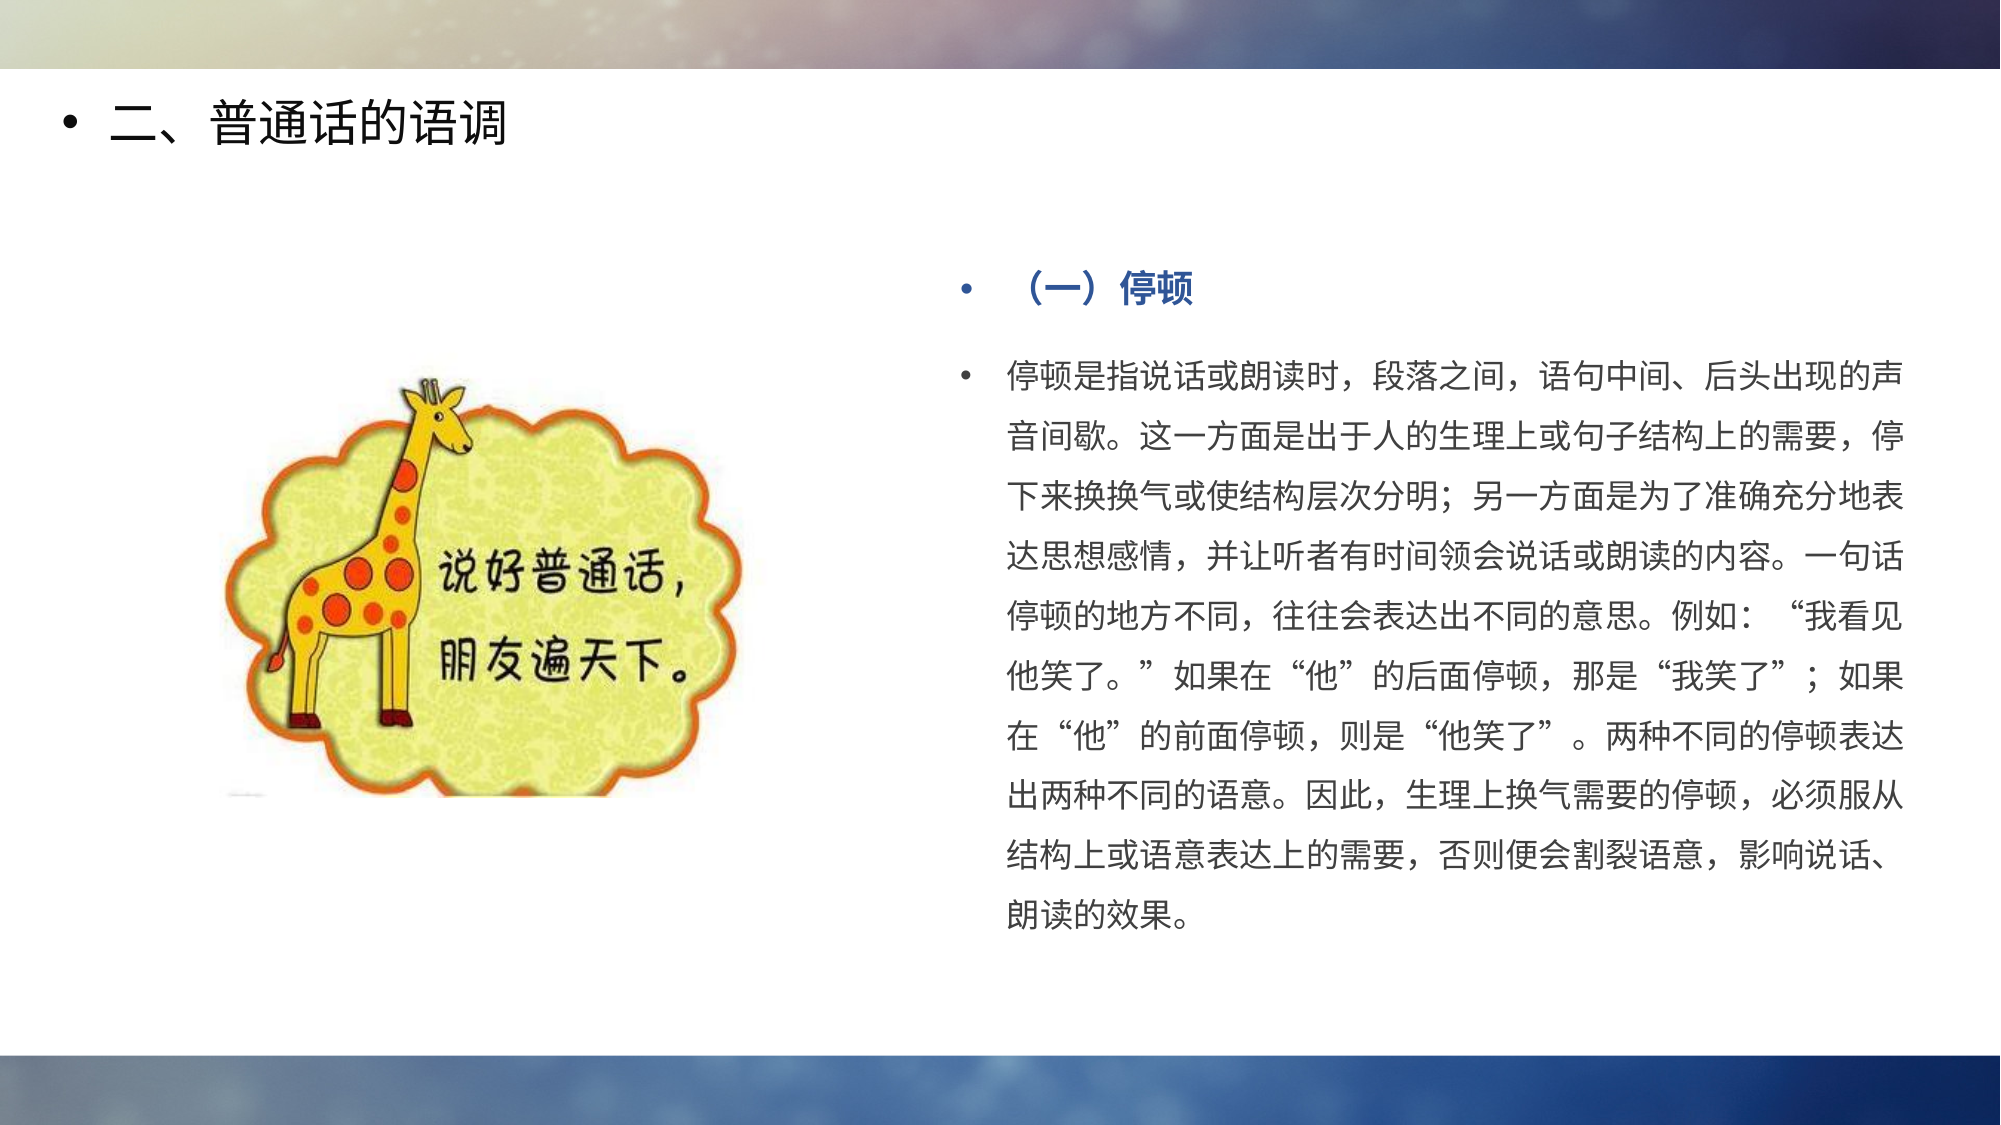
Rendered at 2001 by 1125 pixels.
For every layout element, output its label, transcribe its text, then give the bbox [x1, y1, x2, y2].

picture [124, 327, 858, 798]
text_box 二、普通话的语调 [46, 84, 843, 160]
text_box （一）停顿 停顿是指说话或朗读时，段落之间，语句中间、后头出现的声音间歇。这一方面是出于人的生理上或句子结构上的需要，停下来换换气或使结构层次分明；另一方面是为了准确充分地表达思想感情，并让听者有时间领会说话或朗读的内容。一句话停顿的地方不同，往往会表达出不同的意思。例如：“我看见他笑了。”如果在“他”的后面停顿，那是“我笑了”；如果在“他”的前面停顿，则是“他笑了”。两种不同的停顿表达出两种不同的语意。因此，生理上换气需要的停顿，必须服从结构上或语意表达上的需要，否则便会割裂语意，影响说话、朗读的效果。 [945, 235, 1946, 942]
picture [0, 1056, 2000, 1125]
picture [0, 0, 2000, 69]
